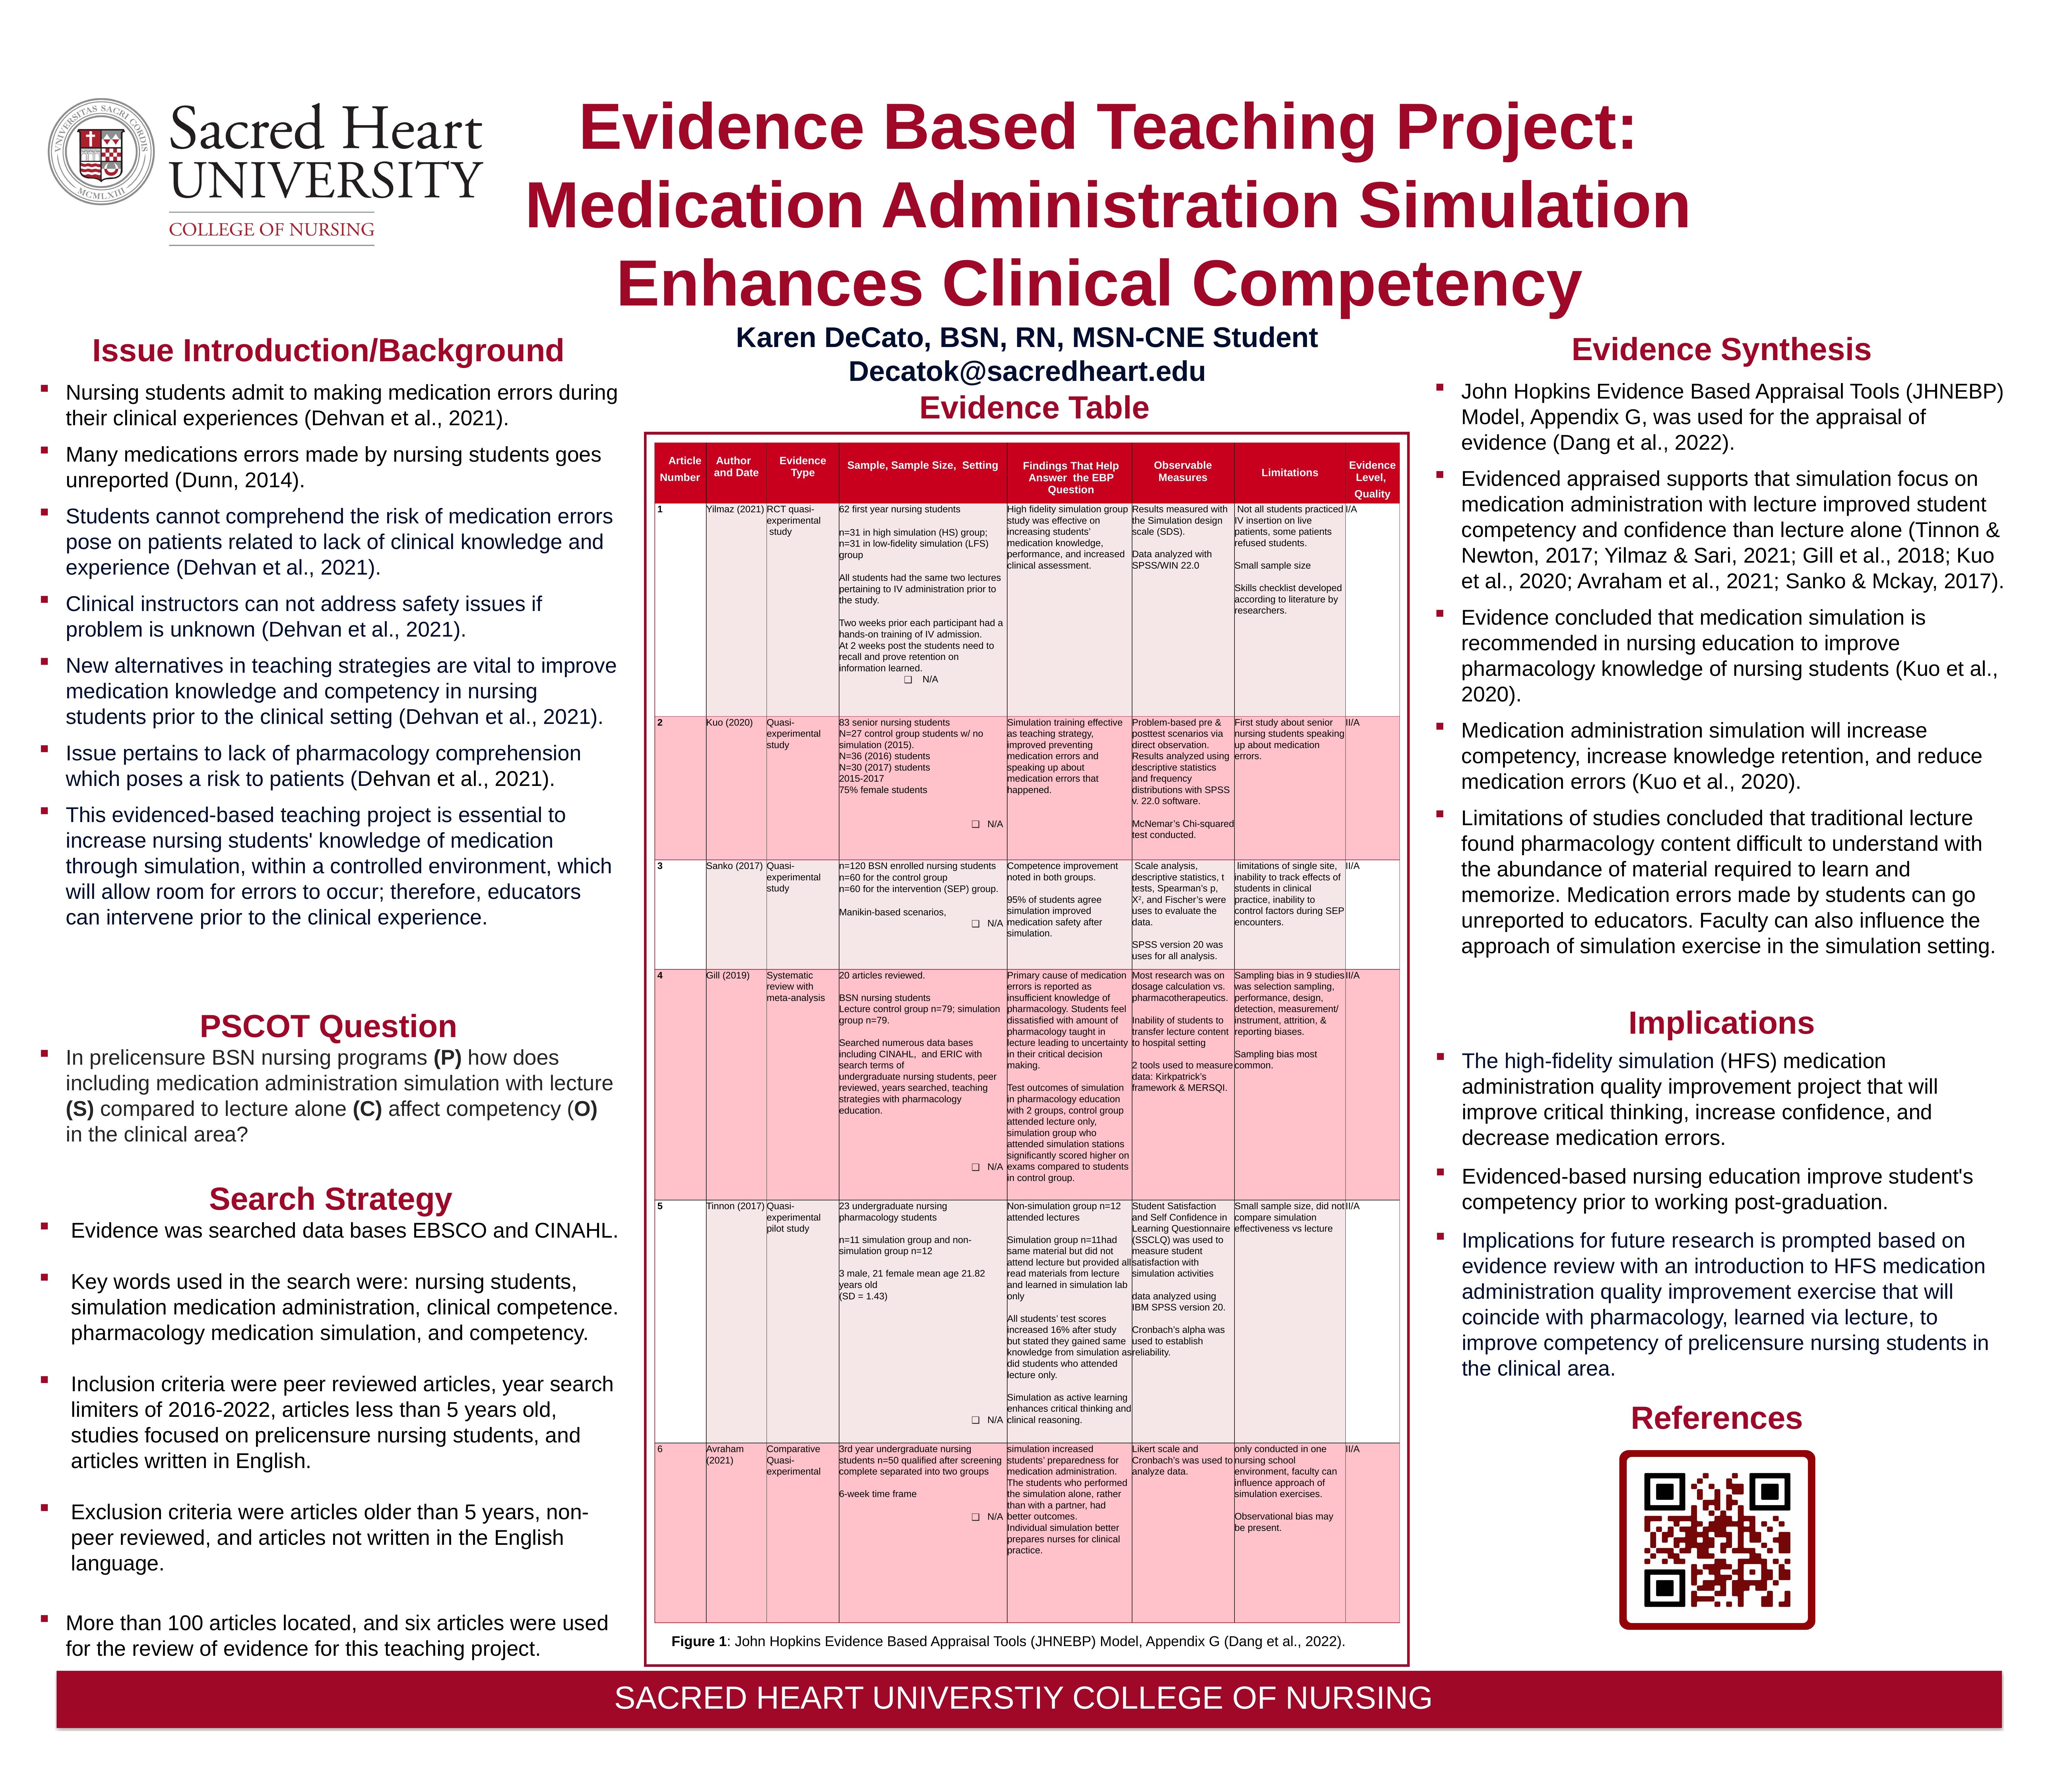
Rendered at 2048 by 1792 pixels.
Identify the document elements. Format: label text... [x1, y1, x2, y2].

table_cell II/A [1346, 1443, 1399, 1601]
table_cell limitations of single site, inability to track effects of students in clinical practice, inability to control factors during SEP encounters. [1235, 860, 1345, 969]
text_box [57, 1717, 2002, 1728]
text_box [1816, 1671, 2002, 1675]
table_header Evidence Level, Quality [1346, 443, 1399, 503]
table_cell II/A [1346, 860, 1399, 969]
table_header Evidence Type [767, 443, 839, 503]
picture [39, 92, 489, 253]
table_cell 23 undergraduate nursing pharmacology students n=11 simulation group and non-simulation group n=12 3 male, 21 female mean age 21.82 years old (SD = 1.43) N/A [839, 1200, 1007, 1443]
text_box Figure 1: John Hopkins Evidence Based Appraisal Tools (JHNEBP) Model, Appendix G (Dang et al., 2022). [667, 1601, 1412, 1651]
table_cell Sampling bias in 9 studies was selection sampling, performance, design, detection, measurement/ instrument, attrition, & reporting biases. Sampling bias most common. [1235, 970, 1345, 1200]
table_cell Quasi-experimental pilot study [767, 1200, 839, 1443]
text_box Evidence Synthesis John Hopkins Evidence Based Appraisal Tools (JHNEBP) Model, Appendix G, was used for the appraisal of evidence (Dang et al., 2022). Evidenced appraised supports that simulation focus on medication administration with lecture improved student competency and confidence than lecture alone (Tinnon & Newton, 2017; Yilmaz & Sari, 2021; Gill et al., 2018; Kuo et al., 2020; Avraham et al., 2021; Sanko & Mckay, 2017). Evidence concluded that medication simulation is recommended in nursing education to improve pharmacology knowledge of nursing students (Kuo et al., 2020). Medication administration simulation will increase competency, increase knowledge retention, and reduce medication errors (Kuo et al., 2020). Limitations of studies concluded that traditional lecture found pharmacology content difficult to understand with the abundance of material required to learn and memorize. Medication errors made by students can go unreported to educators. Faculty can also influence the approach of simulation exercise in the simulation setting. [1430, 272, 2013, 960]
table_header Findings That Help Answer the EBP Question [1008, 443, 1132, 503]
table_cell 83 senior nursing students N=27 control group students w/ no simulation (2015). N=36 (2016) students N=30 (2017) students 2015-2017 75% female students N/A [839, 717, 1007, 860]
table_cell Not all students practiced IV insertion on live patients, some patients refused students. Small sample size Skills checklist developed according to literature by researchers. [1235, 503, 1345, 716]
table_cell Systematic review with meta-analysis [767, 970, 839, 1200]
table_cell Results measured with the Simulation design scale (SDS). Data analyzed with SPSS/WIN 22.0 [1132, 503, 1234, 716]
table_cell Small sample size, did not compare simulation effectiveness vs lecture [1235, 1200, 1345, 1443]
table_cell First study about senior nursing students speaking up about medication errors. [1235, 717, 1345, 860]
table_header Limitations [1235, 443, 1345, 503]
table_cell Competence improvement noted in both groups. 95% of students agree simulation improved medication safety after simulation. [1008, 860, 1132, 969]
text_box Search Strategy Evidence was searched data bases EBSCO and CINAHL. Key words used in the search were: nursing students, simulation medication administration, clinical competence. pharmacology medication simulation, and competency. Inclusion criteria were peer reviewed articles, year search limiters of 2016-2022, articles less than 5 years old, studies focused on prelicensure nursing students, and articles written in English. Exclusion criteria were articles older than 5 years, non-peer reviewed, and articles not written in the English language. More than 100 articles located, and six articles were used for the review of evidence for this teaching project. [35, 1176, 627, 1662]
table_cell Primary cause of medication errors is reported as insufficient knowledge of pharmacology. Students feel dissatisfied with amount of pharmacology taught in lecture leading to uncertainty in their critical decision making. Test outcomes of simulation in pharmacology education with 2 groups, control group attended lecture only, simulation group who attended simulation stations significantly scored higher on exams compared to students in control group. [1008, 970, 1132, 1200]
table_cell Quasi-experimental study [767, 860, 839, 969]
table_cell 5 [655, 1200, 706, 1443]
table_header Observable Measures [1132, 443, 1234, 503]
table_cell 3 [655, 860, 706, 969]
table_cell 3rd year undergraduate nursing students n=50 qualified after screening complete separated into two groups 6-week time frame N/A [839, 1443, 1007, 1601]
table_cell Quasi-experimental study [767, 717, 839, 860]
table_cell II/A [1346, 717, 1399, 860]
table_cell Yilmaz (2021) [707, 503, 767, 716]
table_cell 20 articles reviewed. BSN nursing students Lecture control group n=79; simulation group n=79. Searched numerous data bases including CINAHL, and ERIC with search terms of undergraduate nursing students, peer reviewed, years searched, teaching strategies with pharmacology education. N/A [839, 970, 1007, 1200]
table_cell 6 [655, 1443, 706, 1622]
table_cell 2 [655, 717, 706, 860]
table_cell Sanko (2017) [707, 860, 767, 969]
text_box Implications The high-fidelity simulation (HFS) medication administration quality improvement project that will improve critical thinking, increase confidence, and decrease medication errors. Evidenced-based nursing education improve student's competency prior to working post-graduation. Implications for future research is prompted based on evidence review with an introduction to HFS medication administration quality improvement exercise that will coincide with pharmacology, learned via lecture, to improve competency of prelicensure nursing students in the clinical area. [1431, 1000, 2013, 1382]
table_header Author and Date [707, 443, 767, 503]
table_cell II/A [1346, 1200, 1399, 1443]
table_cell Kuo (2020) [707, 717, 767, 860]
table_cell High fidelity simulation group study was effective on increasing students’ medication knowledge, performance, and increased clinical assessment. [1008, 503, 1132, 716]
table_cell Student Satisfaction and Self Confidence in Learning Questionnaire (SSCLQ) was used to measure student satisfaction with simulation activities data analyzed using IBM SPSS version 20. Cronbach’s alpha was used to establish reliability. [1132, 1200, 1234, 1443]
table_cell Problem-based pre & posttest scenarios via direct observation. Results analyzed using descriptive statistics and frequency distributions with SPSS v. 22.0 software. McNemar’s Chi-squared test conducted. [1132, 717, 1234, 860]
table_header Article Number [655, 443, 706, 503]
text_box Issue Introduction/Background Nursing students admit to making medication errors during their clinical experiences (Dehvan et al., 2021). Many medications errors made by nursing students goes unreported (Dunn, 2014). Students cannot comprehend the risk of medication errors pose on patients related to lack of clinical knowledge and experience (Dehvan et al., 2021). Clinical instructors can not address safety issues if problem is unknown (Dehvan et al., 2021). New alternatives in teaching strategies are vital to improve medication knowledge and competency in nursing students prior to the clinical setting (Dehvan et al., 2021). Issue pertains to lack of pharmacology comprehension which poses a risk to patients (Dehvan et al., 2021). This evidenced-based teaching project is essential to increase nursing students' knowledge of medication through simulation, within a controlled environment, which will allow room for errors to occur; therefore, educators can intervene prior to the clinical experience. [35, 389, 623, 931]
table_cell 62 first year nursing students n=31 in high simulation (HS) group; n=31 in low-fidelity simulation (LFS) group All students had the same two lectures pertaining to IV administration prior to the study. Two weeks prior each participant had a hands-on training of IV admission. At 2 weeks post the students need to recall and prove retention on information learned. N/A [839, 503, 1007, 716]
table_cell Comparative Quasi-experimental [767, 1443, 839, 1601]
text_box [1178, 447, 1186, 633]
text_box PSCOT Question In prelicensure BSN nursing programs (P) how does including medication administration simulation with lecture (S) compared to lecture alone (C) affect competency (O) in the clinical area? [35, 965, 623, 1174]
text_box [1234, 339, 1324, 349]
table_cell RCT quasi-experimental study [767, 503, 839, 716]
table_cell Scale analysis, descriptive statistics, t tests, Spearman’s p, X2, and Fischer’s were uses to evaluate the data. SPSS version 20 was uses for all analysis. [1132, 860, 1234, 969]
table_cell Simulation training effective as teaching strategy, improved preventing medication errors and speaking up about medication errors that happened. [1008, 717, 1132, 860]
table_cell only conducted in one nursing school environment, faculty can influence approach of simulation exercises. Observational bias may be present. [1235, 1443, 1345, 1601]
table_cell I/A [1346, 503, 1399, 716]
table_cell Tinnon (2017) [707, 1200, 767, 1443]
text_box Evidence Based Teaching Project: MM Medication Administration Simulation Enhances Clinical Competency Karen DeCato, BSN, RN, MSN-CNE Student Decatok@sacredheart.edu [21, 82, 2034, 389]
table_cell Gill (2019) [707, 970, 767, 1200]
text_box References [1467, 1372, 1955, 1623]
picture [1619, 1450, 1815, 1679]
table_cell Avraham (2021) [707, 1443, 767, 1601]
text_box [57, 1671, 1618, 1675]
table_cell Non-simulation group n=12 attended lectures Simulation group n=11had same material but did not attend lecture but provided all read materials from lecture and learned in simulation lab only All students’ test scores increased 16% after study but stated they gained same knowledge from simulation as did students who attended lecture only. Simulation as active learning enhances critical thinking and clinical reasoning. [1008, 1200, 1132, 1443]
text_box [645, 433, 1409, 1666]
table_cell 4 [655, 970, 706, 1200]
table_cell n=120 BSN enrolled nursing students n=60 for the control group n=60 for the intervention (SEP) group. Manikin-based scenarios, N/A [839, 860, 1007, 969]
table_cell Likert scale and Cronbach’s was used to analyze data. [1132, 1443, 1234, 1601]
table_cell II/A [1346, 970, 1399, 1200]
text_box Evidence Table [662, 376, 1407, 433]
table_cell 1 [655, 503, 706, 716]
table_cell simulation increased students’ preparedness for medication administration. The students who performed the simulation alone, rather than with a partner, had better outcomes. Individual simulation better prepares nurses for clinical practice. [1008, 1443, 1132, 1601]
text_box SACRED HEART UNIVERSTIY COLLEGE OF NURSING [0, 1675, 2048, 1717]
table_header Sample, Sample Size, Setting [839, 443, 1007, 503]
table_cell Most research was on dosage calculation vs. pharmacotherapeutics. Inability of students to transfer lecture content to hospital setting 2 tools used to measure data: Kirkpatrick’s framework & MERSQI. [1132, 970, 1234, 1200]
